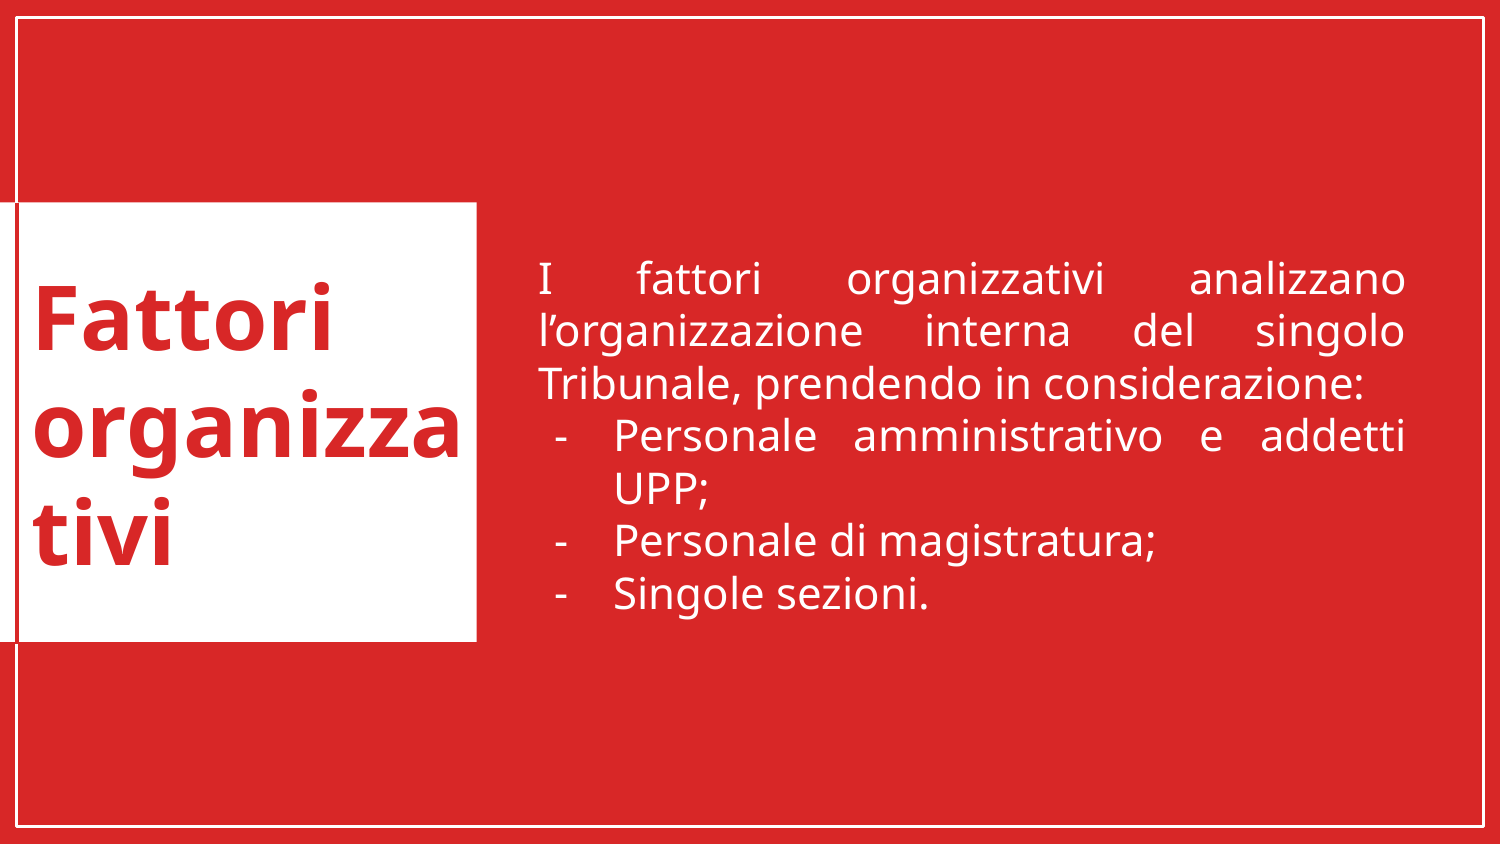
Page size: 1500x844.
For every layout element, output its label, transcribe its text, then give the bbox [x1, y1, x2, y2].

title Fattori organizzativi [16, 358, 482, 486]
text_box I fattori organizzativi analizzano l’organizzazione interna del singolo Tribunale, prendendo in considerazione: Personale amministrativo e addetti UPP; Personale di magistratura; Singole sezioni. [523, 235, 1422, 633]
